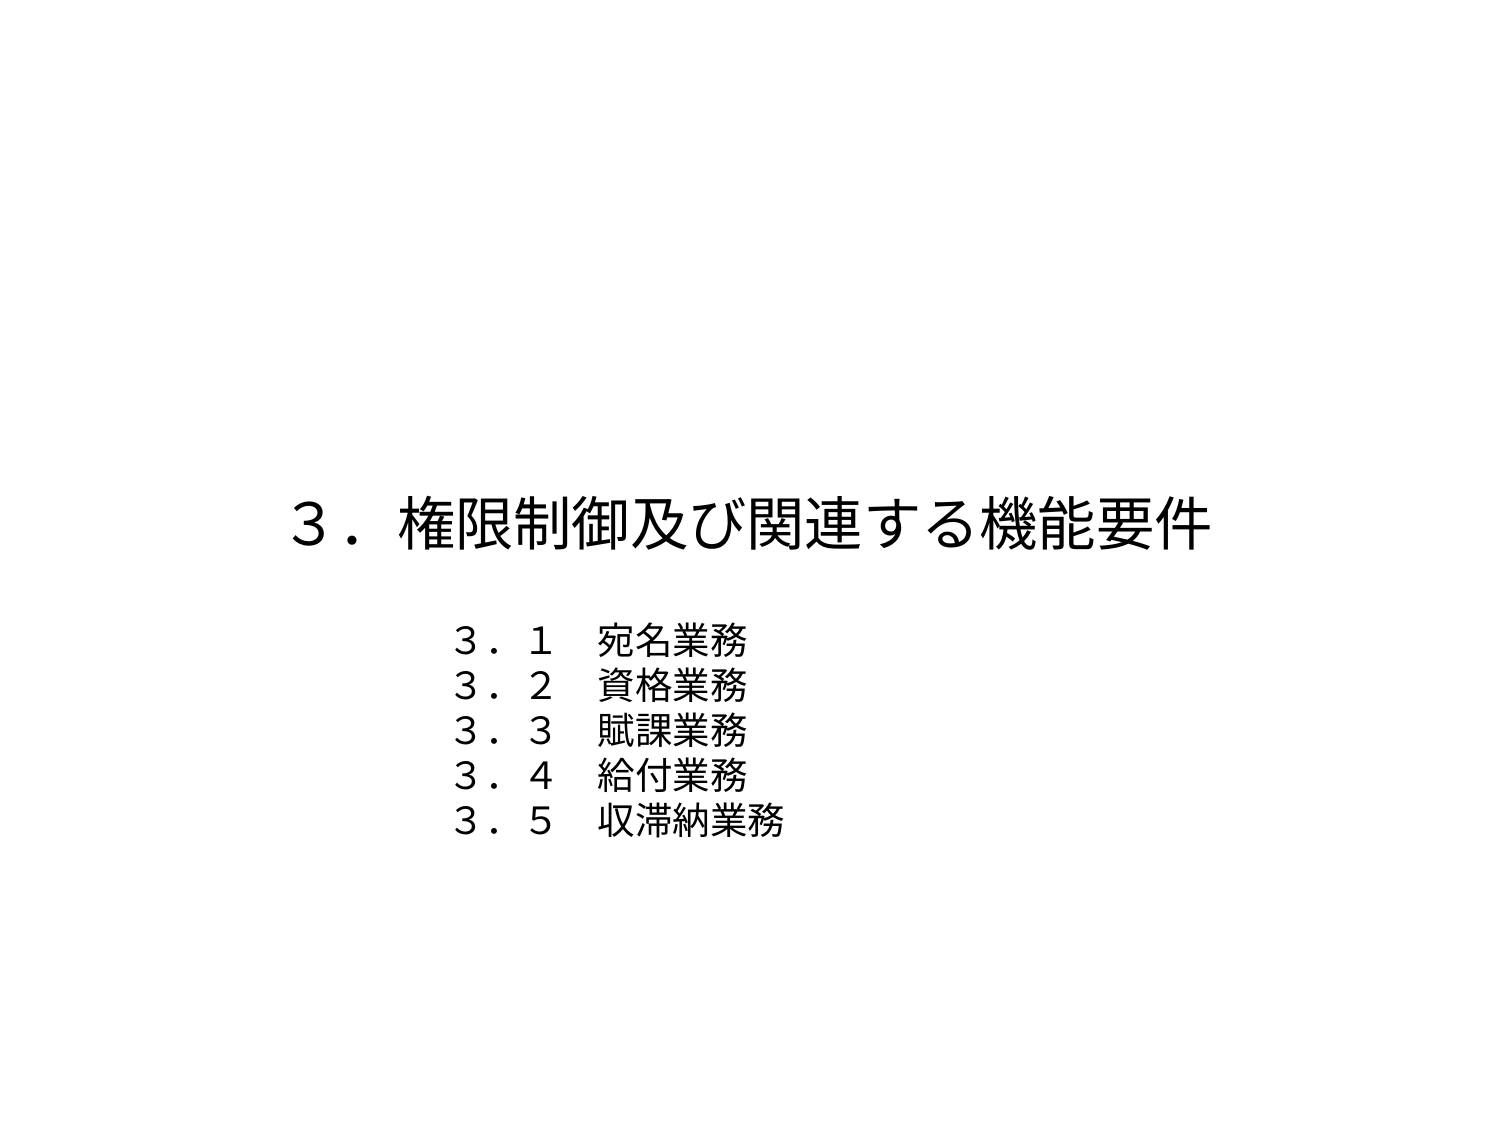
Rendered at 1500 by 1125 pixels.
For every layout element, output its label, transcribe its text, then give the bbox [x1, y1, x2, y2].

text_box ３．権限制御及び関連する機能要件 [0, 456, 1500, 589]
text_box ３．１ 宛名業務 ３．２ 資格業務 ３．３ 賦課業務 ３．４ 給付業務 ３．５ 収滞納業務 [395, 609, 1435, 850]
